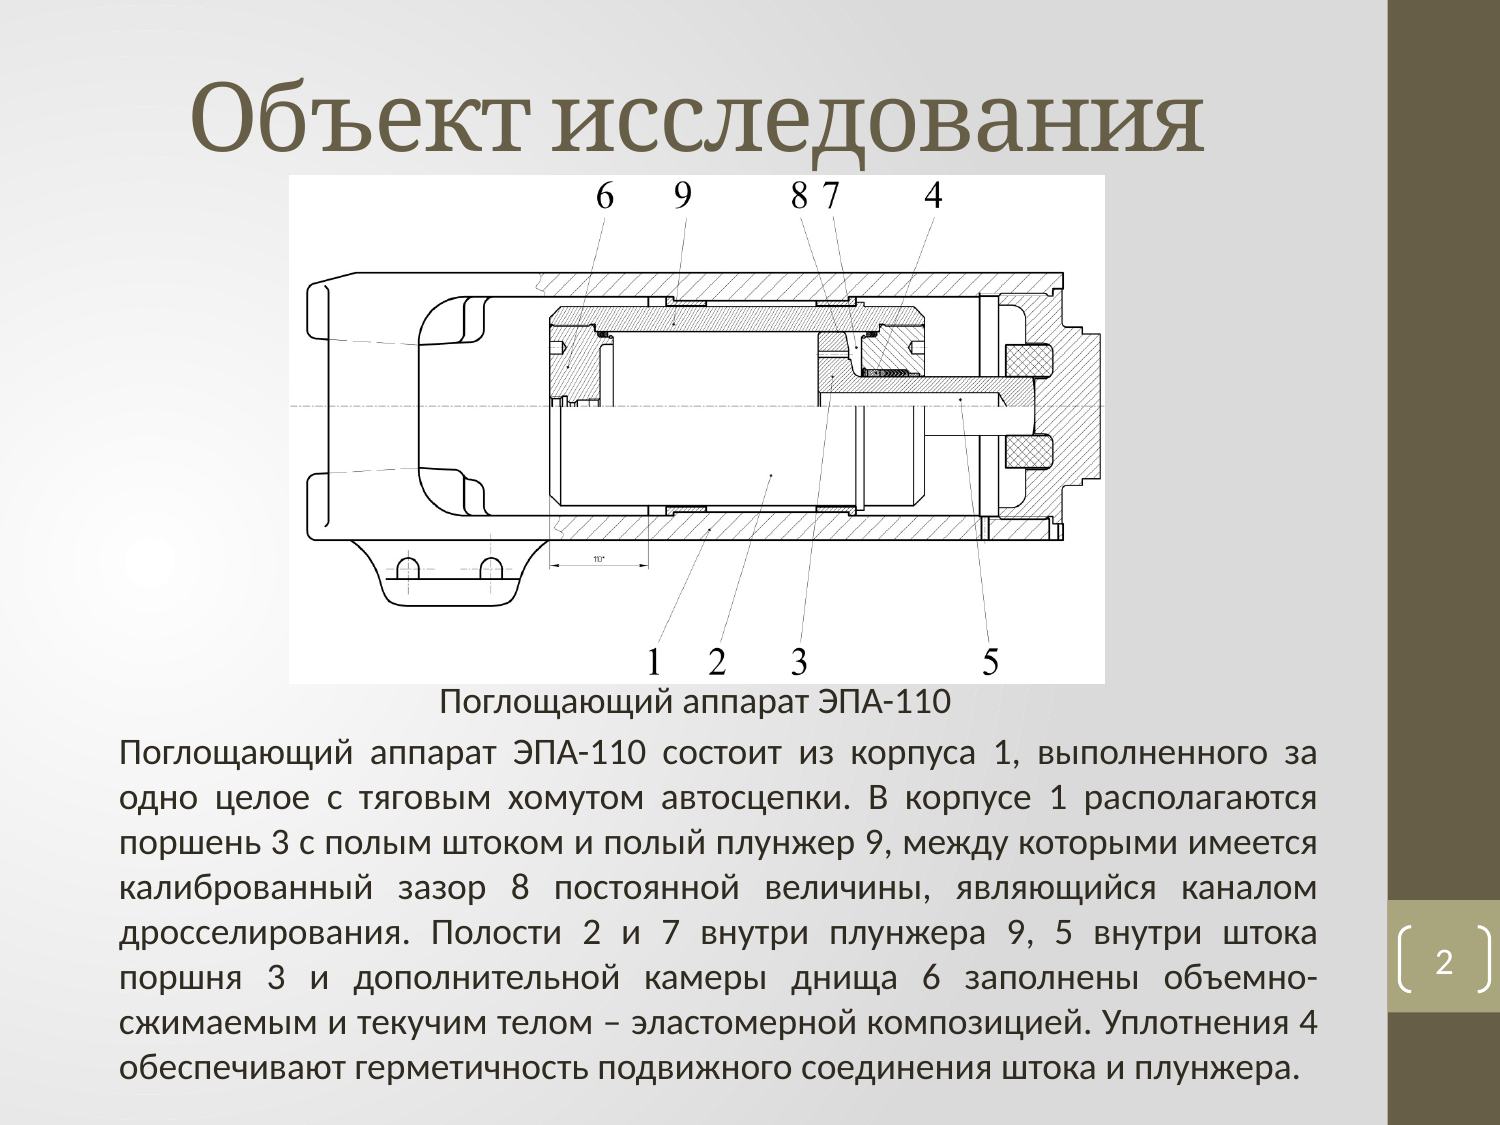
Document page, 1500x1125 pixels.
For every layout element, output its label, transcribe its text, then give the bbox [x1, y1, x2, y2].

text_box Поглощающий аппарат ЭПА-110 [424, 690, 967, 720]
slide_number 2 [1397, 925, 1492, 994]
text_box Поглощающий аппарат ЭПА-110 состоит из корпуса 1, выполненного за одно целое с тяговым хомутом автосцепки. В корпусе 1 располагаются поршень 3 с полым штоком и полый плунжер 9, между которыми имеется калиброванный зазор 8 постоянной величины, являющийся каналом дросселирования. Полости 2 и 7 внутри плунжера 9, 5 внутри штока поршня 3 и дополнительной камеры днища 6 заполнены объемно-сжимаемым и текучим телом – эластомерной композицией. Уплотнения 4 обеспечивают герметичность подвижного соединения штока и плунжера. [104, 720, 1334, 1095]
picture [288, 175, 1105, 685]
title Объект исследования [71, 19, 1322, 207]
